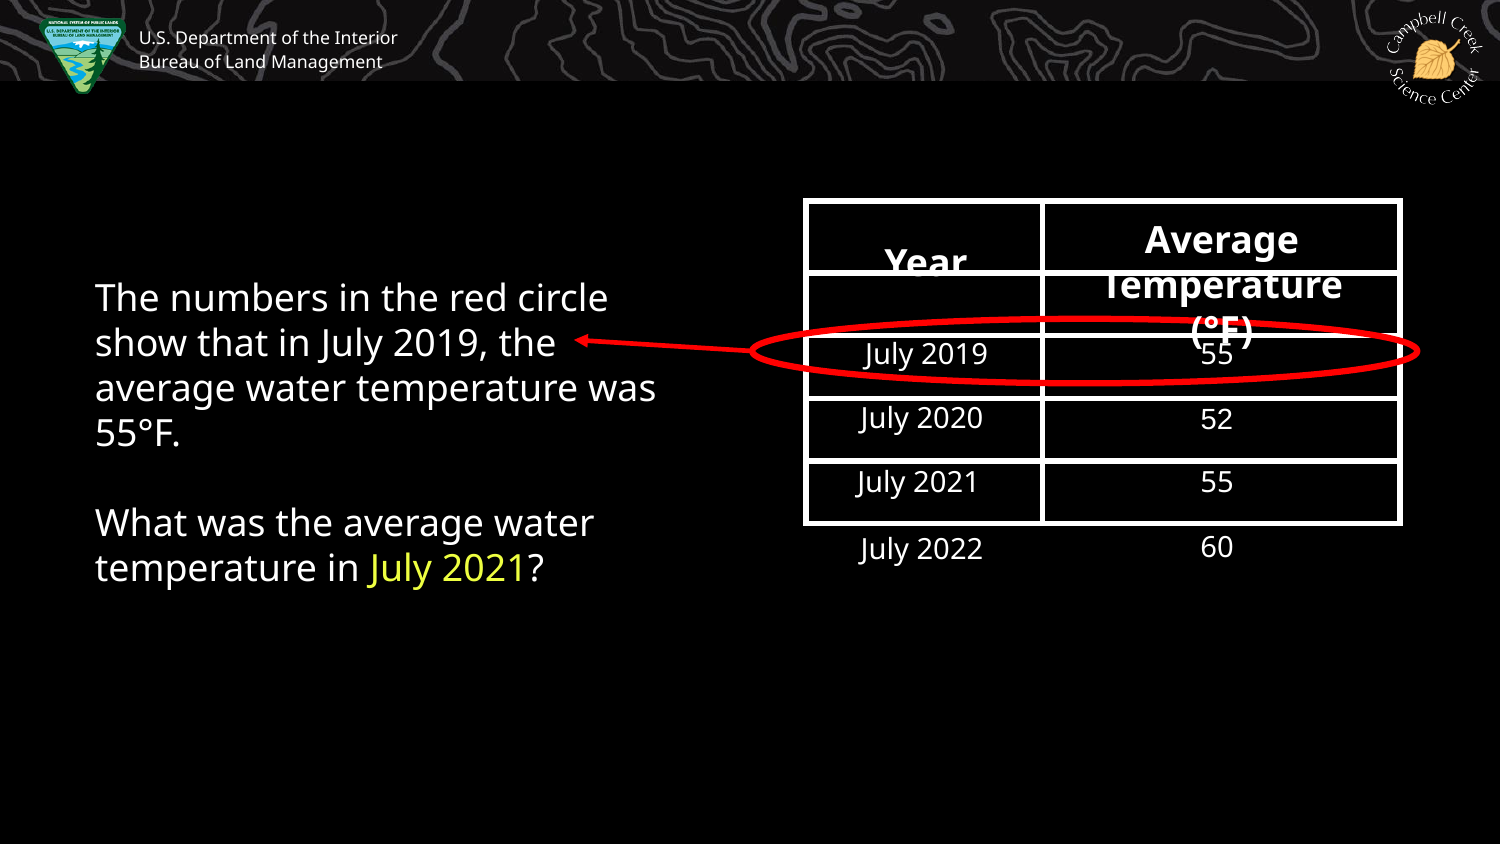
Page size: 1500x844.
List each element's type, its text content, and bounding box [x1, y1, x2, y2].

table_cell [809, 370, 1040, 396]
title The numbers in the red circle show that in July 2019, the average water temperature was 55°F. [79, 258, 674, 409]
text_box [756, 328, 850, 374]
text_box What was the average water temperature in July 2021? [79, 483, 674, 625]
text_box July 2022 [845, 522, 999, 573]
text_box 52 [1185, 392, 1249, 443]
table_cell [809, 401, 1040, 458]
table_header [1045, 204, 1397, 270]
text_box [0, 0, 1500, 105]
text_box 55 [1185, 456, 1249, 507]
text_box [862, 318, 1418, 384]
table_cell [809, 464, 1040, 521]
table_cell [1045, 401, 1397, 458]
text_box July 2020 [845, 391, 999, 442]
text_box 60 [1185, 520, 1249, 571]
text_box 55 [1185, 327, 1249, 378]
table_cell [1045, 276, 1055, 318]
table_cell [1045, 363, 1397, 396]
table_cell [809, 276, 1040, 332]
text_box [573, 339, 753, 352]
table_header [809, 204, 1040, 270]
table_cell [1045, 464, 1397, 521]
text_box Year [869, 231, 983, 292]
table_cell [1389, 276, 1397, 333]
text_box Average Temperature (°F) [1055, 209, 1389, 359]
text_box July 2019 [850, 327, 1004, 378]
text_box July 2021 [842, 456, 1005, 507]
